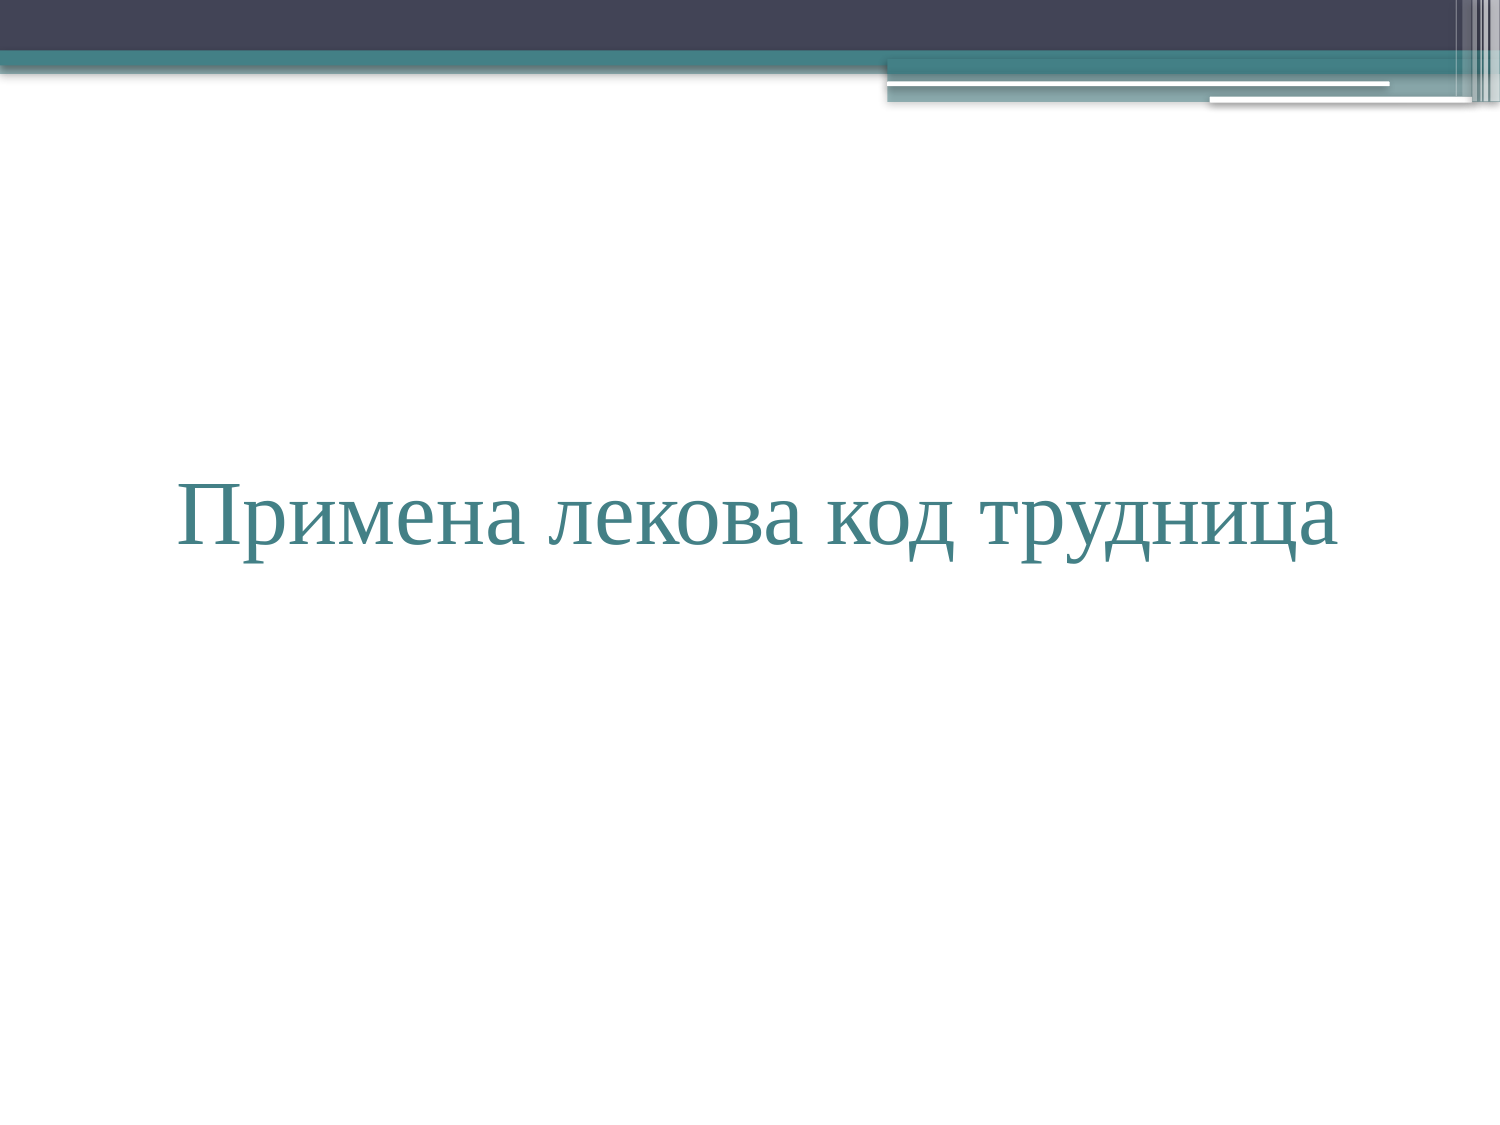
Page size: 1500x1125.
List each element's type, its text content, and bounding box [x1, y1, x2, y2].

list Примена лекова код трудница [74, 368, 1426, 1079]
